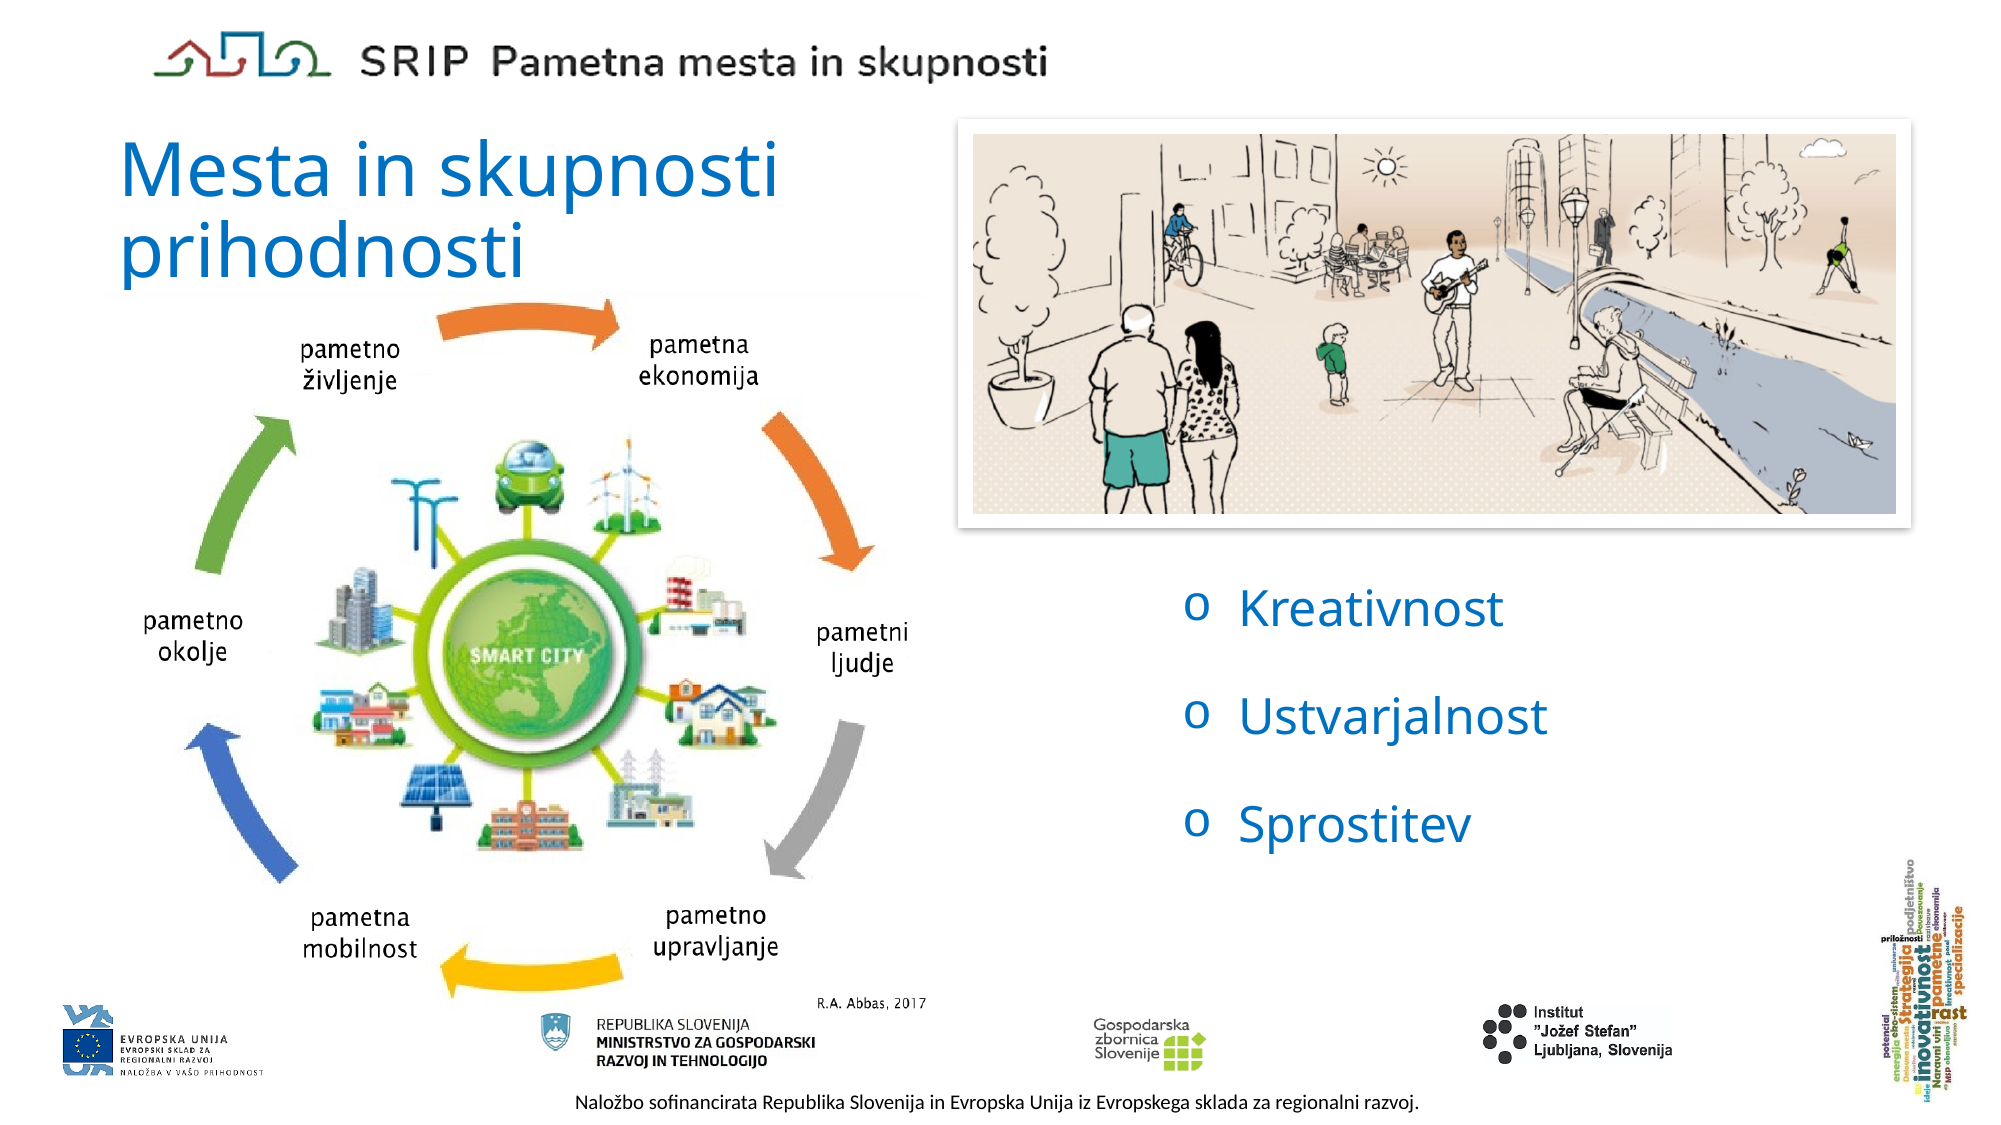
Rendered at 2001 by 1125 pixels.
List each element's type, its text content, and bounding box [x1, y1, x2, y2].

text_box Kreativnost Ustvarjalnost Sprostitev [1167, 639, 1798, 797]
picture [1090, 1013, 1211, 1073]
title Mesta in skupnosti prihodnosti [103, 133, 940, 291]
picture [138, 16, 1058, 87]
picture [972, 133, 1897, 514]
picture [62, 290, 926, 1076]
picture [1483, 1004, 1672, 1064]
picture [1878, 856, 1970, 1103]
